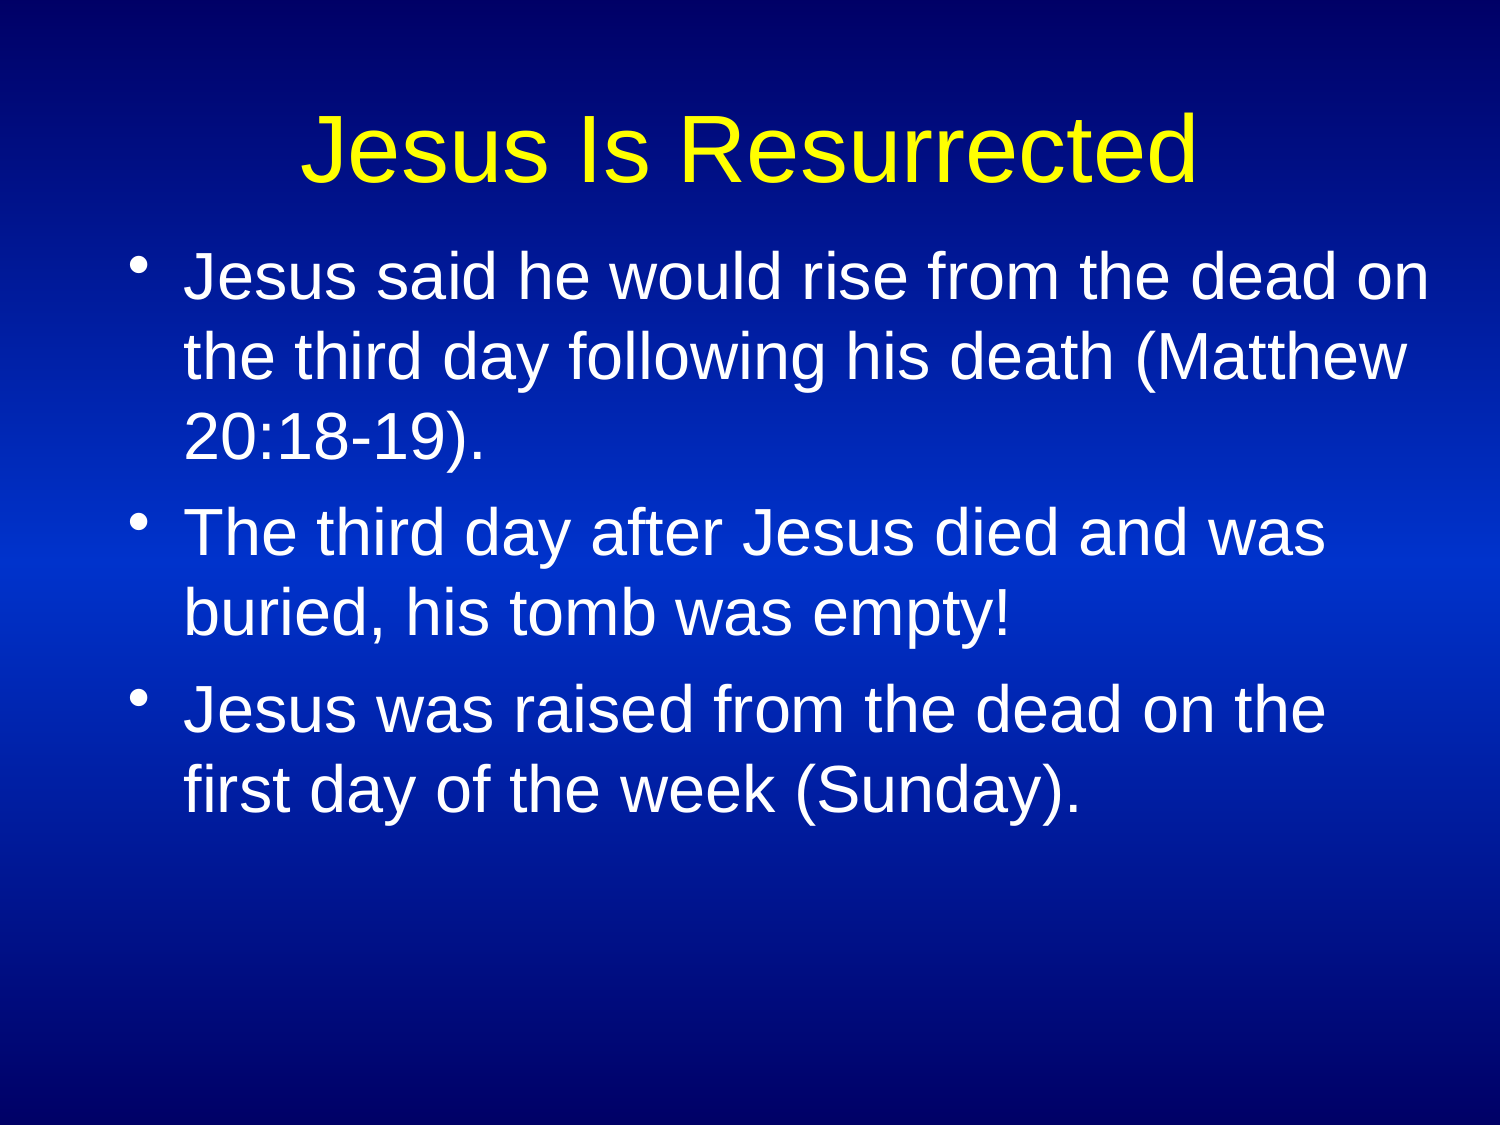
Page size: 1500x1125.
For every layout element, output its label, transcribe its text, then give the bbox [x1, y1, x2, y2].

title Jesus Is Resurrected [37, 50, 1463, 238]
list Jesus said he would rise from the dead on the third day following his death (Matthew 20:18-19). The third day after Jesus died and was buried, his tomb was empty! Jesus was raised from the dead on the first day of the week (Sunday). [112, 224, 1463, 1125]
